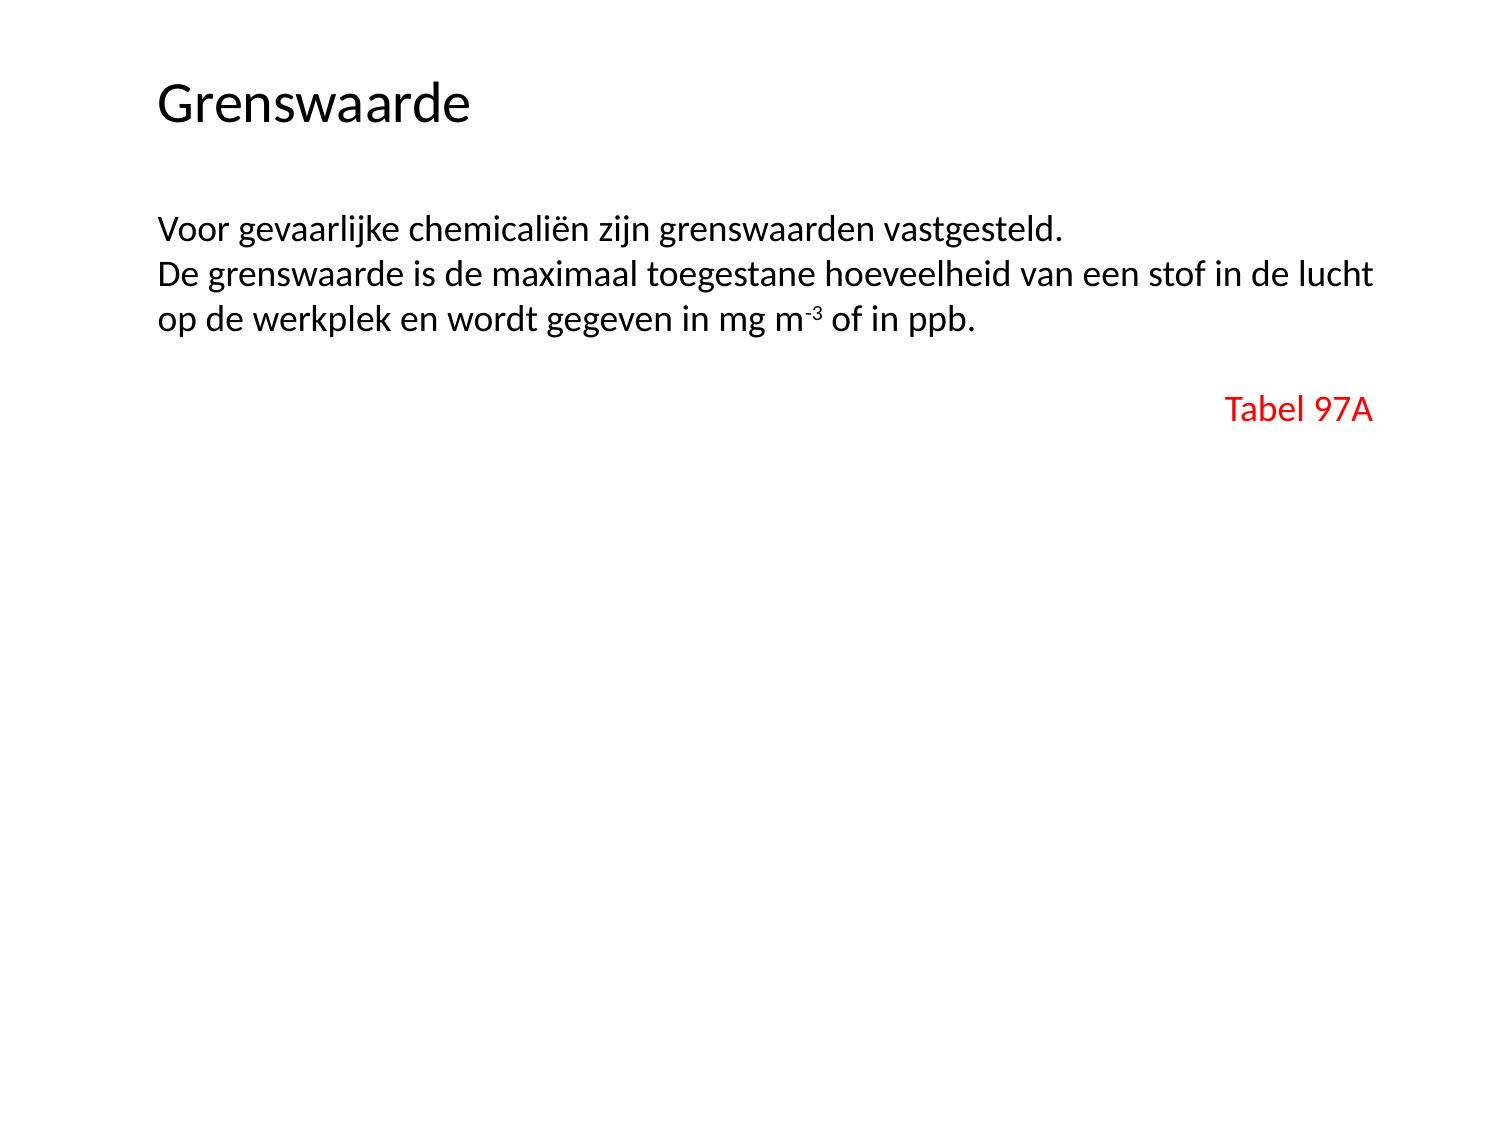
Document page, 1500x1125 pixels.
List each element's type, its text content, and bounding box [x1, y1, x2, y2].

text_box Grenswaarde Voor gevaarlijke chemicaliën zijn grenswaarden vastgesteld. De grenswaarde is de maximaal toegestane hoeveelheid van een stof in de lucht op de werkplek en wordt gegeven in mg m-3 of in ppb. Tabel 97A [142, 57, 1500, 482]
